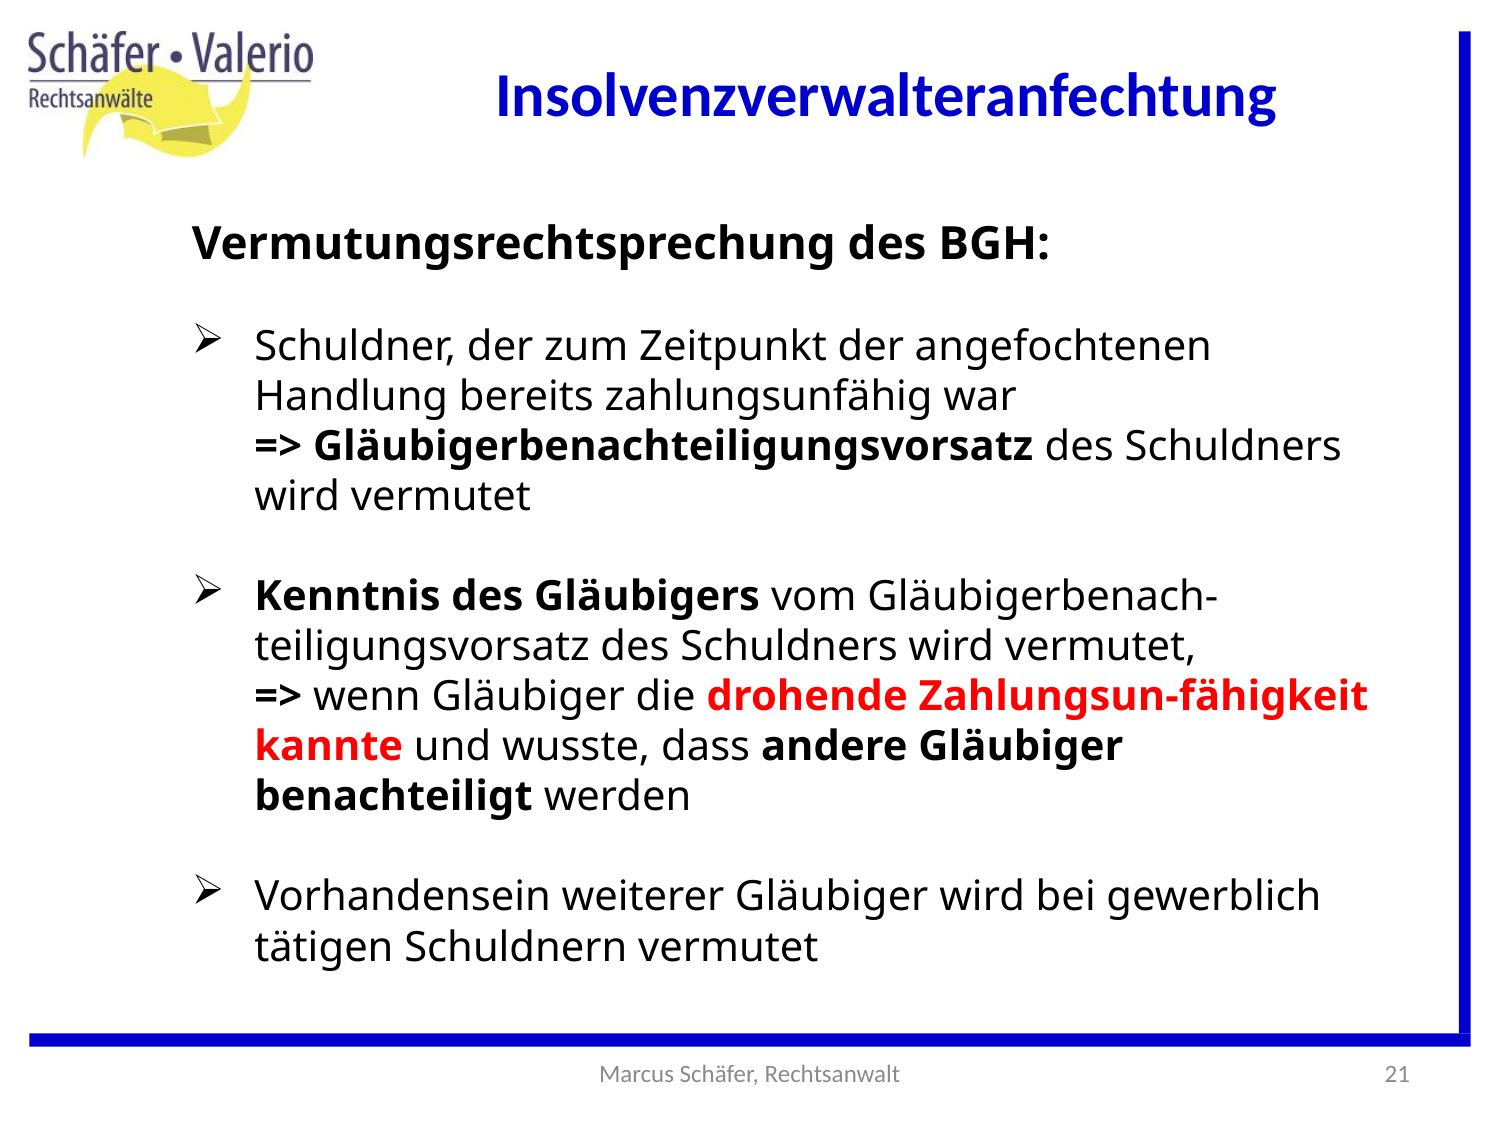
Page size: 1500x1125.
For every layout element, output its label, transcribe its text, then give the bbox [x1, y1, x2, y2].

slide_number 21 [1074, 1055, 1425, 1103]
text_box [29, 31, 1471, 1048]
footer Marcus Schäfer, Rechtsanwalt [512, 1055, 988, 1103]
picture [28, 31, 314, 160]
